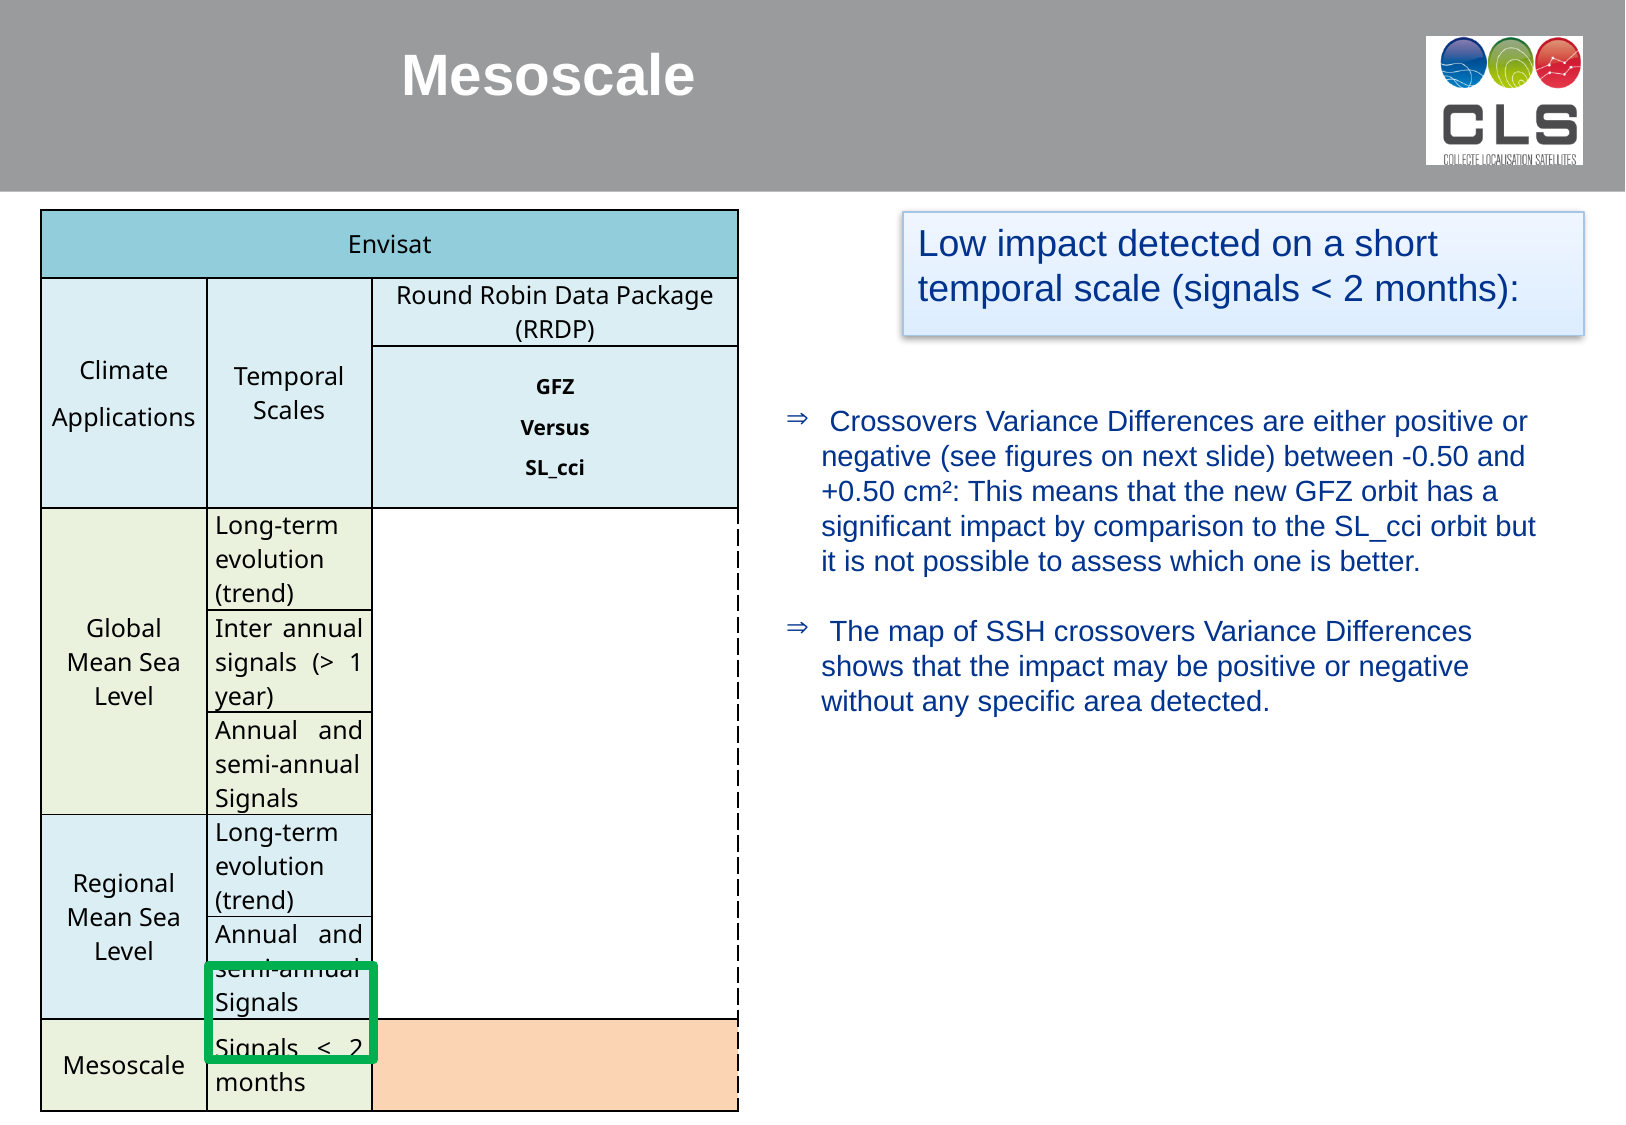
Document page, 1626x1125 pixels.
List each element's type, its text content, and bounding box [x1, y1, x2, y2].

table_cell Mesoscale [42, 1020, 206, 1110]
text_box Low impact detected on a short temporal scale (signals < 2 months): [902, 211, 1585, 336]
text_box Mesoscale [386, 40, 1162, 119]
table_cell Signals < 2 months [208, 1062, 371, 1110]
text_box Crossovers Variance Differences are either positive or negative (see figures on next slide) between -0.50 and +0.50 cm²: This means that the new GFZ orbit has a significant impact by comparison to the SL_cci orbit but it is not possible to assess which one is better. The map of SSH crossovers Variance Differences shows that the impact may be positive or negative without any specific area detected. [771, 325, 1560, 725]
table_cell [373, 1020, 738, 1110]
table_cell Regional Mean Sea Level [42, 815, 206, 1018]
table_cell Long-term evolution (trend) [208, 815, 371, 916]
table_cell Long-term evolution (trend) [208, 509, 371, 609]
table_cell Inter annual signals (> 1 year) [208, 611, 371, 711]
text_box [206, 963, 376, 1062]
table_cell Annual and semi-annual Signals [208, 917, 371, 963]
table_cell [373, 509, 738, 1018]
table_cell Global Mean Sea Level [42, 509, 206, 814]
table_cell Annual and semi-annual Signals [208, 713, 371, 814]
picture [1426, 36, 1583, 165]
table_cell Temporal Scales [208, 279, 371, 507]
table_header Envisat [42, 211, 737, 277]
table_cell Climate Applications [42, 279, 206, 507]
table_cell Round Robin Data Package (RRDP) [373, 279, 737, 345]
table_cell GFZ Versus SL_cci [373, 347, 737, 507]
